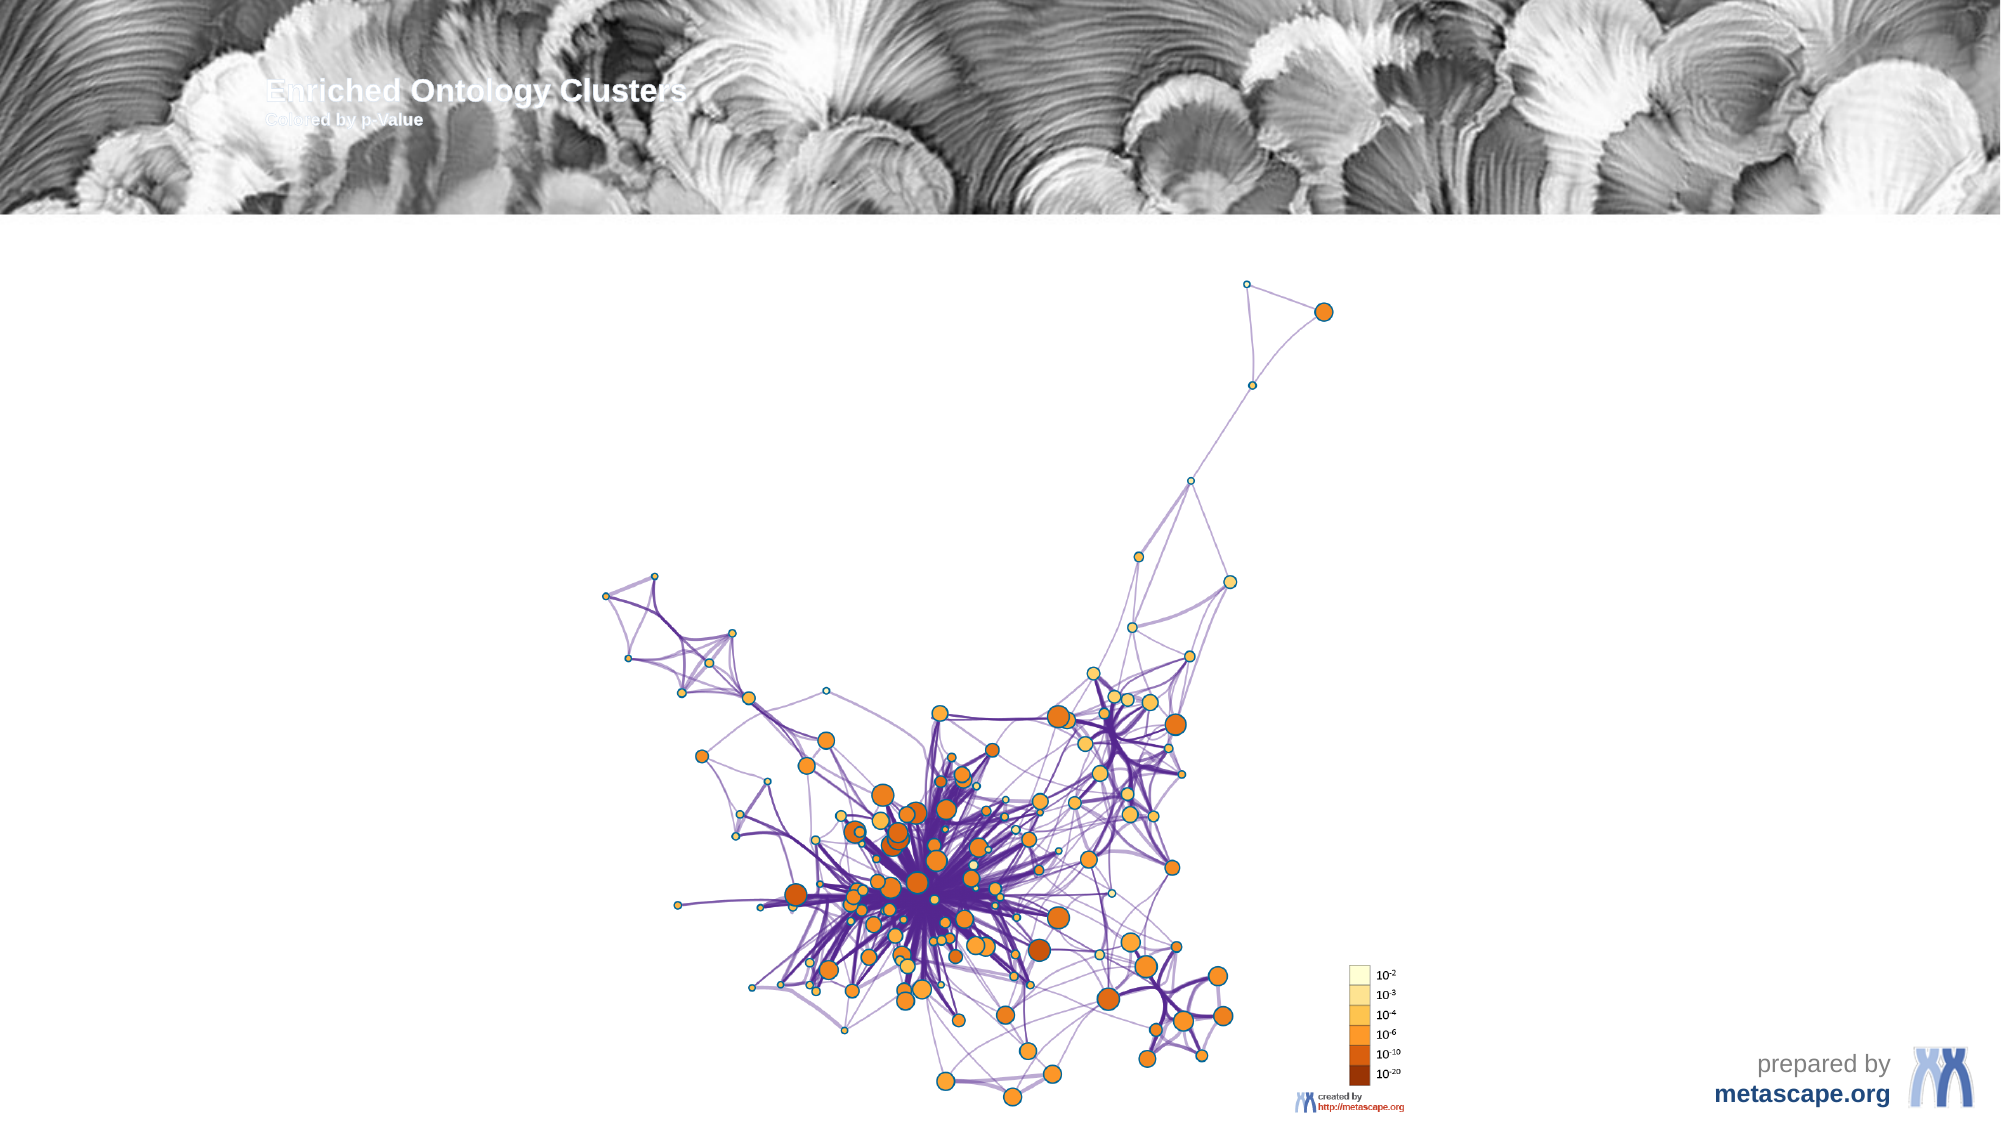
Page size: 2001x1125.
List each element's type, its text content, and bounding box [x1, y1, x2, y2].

title Enriched Ontology Clusters Colored by p-Value [249, 61, 1600, 137]
picture [0, 0, 2001, 1125]
